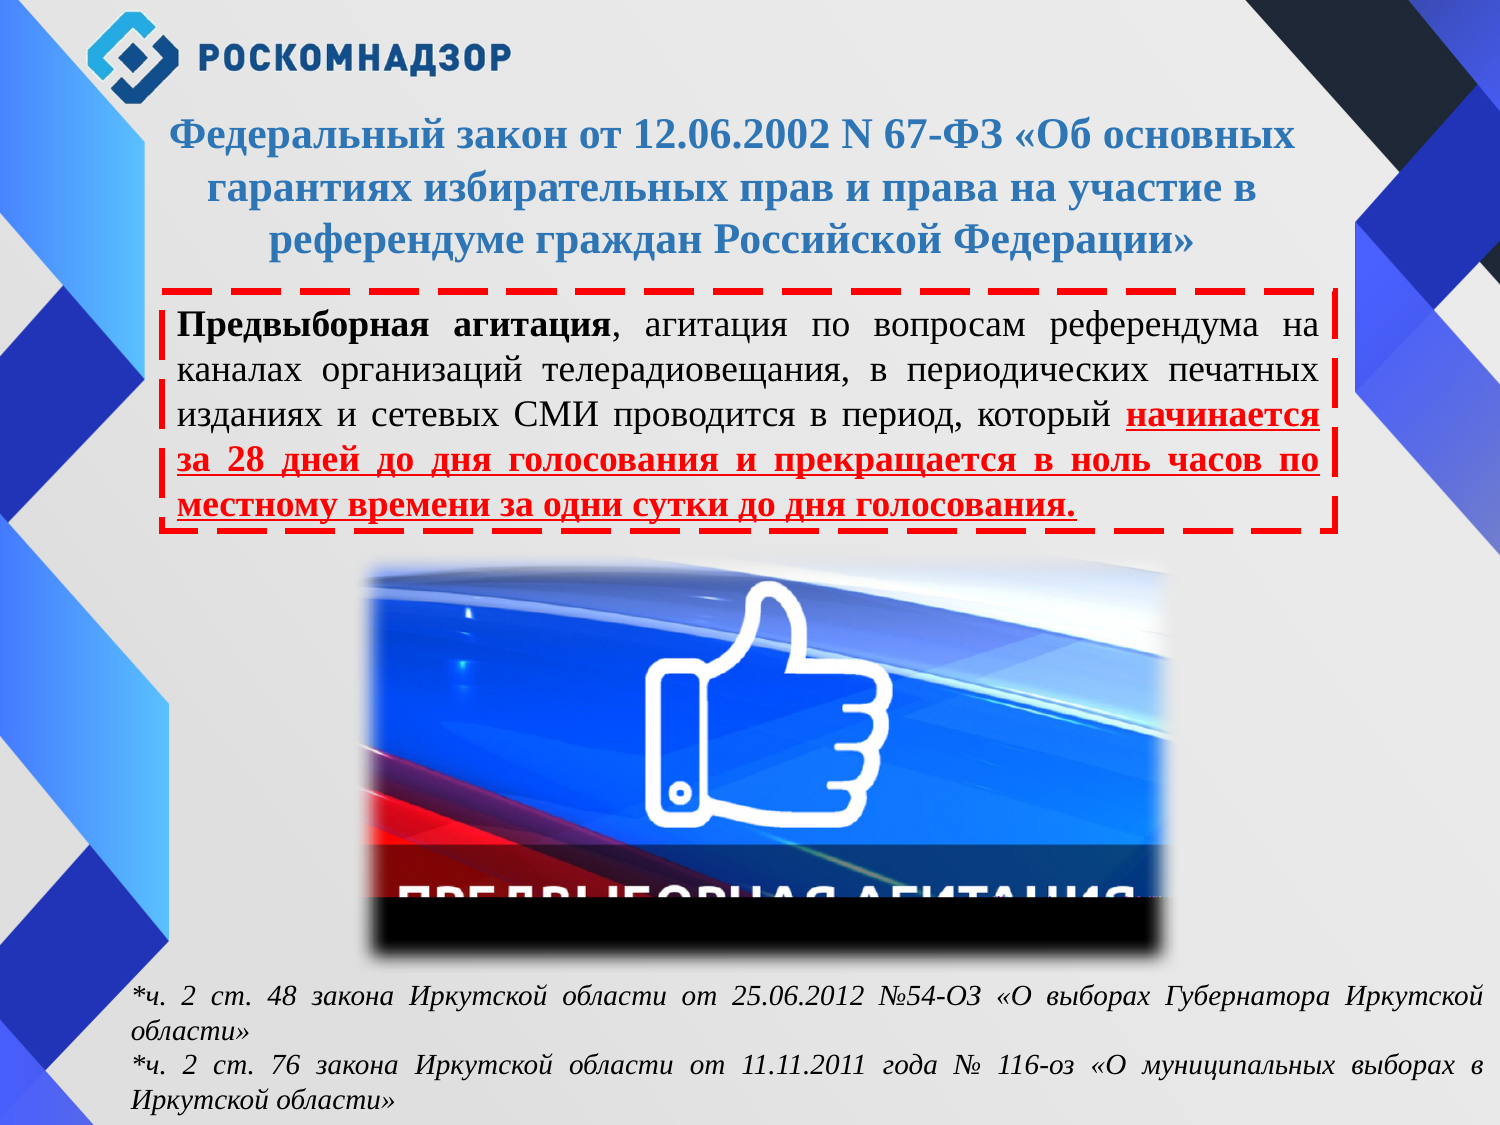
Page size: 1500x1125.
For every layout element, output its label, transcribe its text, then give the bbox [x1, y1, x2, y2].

text_box Предвыборная агитация, агитация по вопросам референдума на каналах организаций телерадиовещания, в периодических печатных изданиях и сетевых СМИ проводится в период, который начинается за 28 дней до дня голосования и прекращается в ноль часов по местному времени за одни сутки до дня голосования. [161, 291, 1336, 532]
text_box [66, 0, 1356, 272]
picture [0, 0, 1500, 1125]
text_box *ч. 2 ст. 48 закона Иркутской области от 25.06.2012 №54-ОЗ «О выборах Губернатора Иркутской области» *ч. 2 ст. 76 закона Иркутской области от 11.11.2011 года № 116-оз «О муниципальных выборах в Иркутской области» [116, 968, 1500, 1123]
